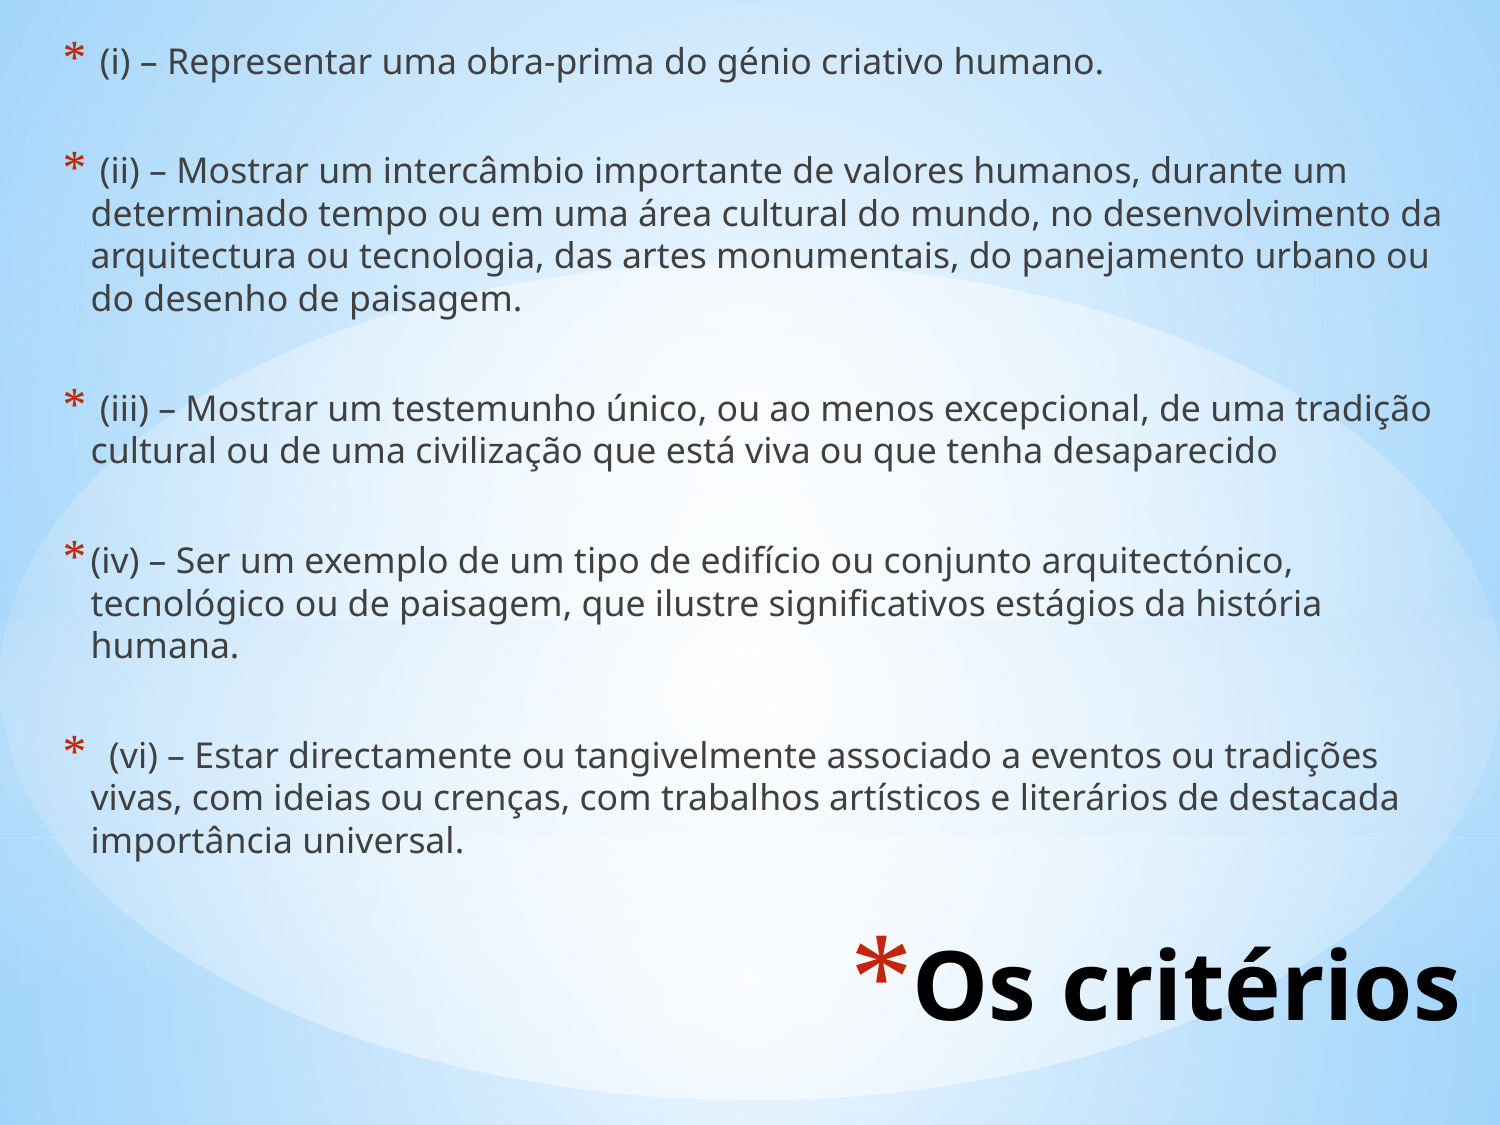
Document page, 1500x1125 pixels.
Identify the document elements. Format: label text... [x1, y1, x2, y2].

title Os critérios [407, 916, 1476, 1105]
list (i) – Representar uma obra-prima do génio criativo humano. (ii) – Mostrar um intercâmbio importante de valores humanos, durante um determinado tempo ou em uma área cultural do mundo, no desenvolvimento da arquitectura ou tecnologia, das artes monumentais, do panejamento urbano ou do desenho de paisagem. (iii) – Mostrar um testemunho único, ou ao menos excepcional, de uma tradição cultural ou de uma civilização que está viva ou que tenha desaparecido (iv) – Ser um exemplo de um tipo de edifício ou conjunto arquitectónico, tecnológico ou de paisagem, que ilustre significativos estágios da história humana. (vi) – Estar directamente ou tangivelmente associado a eventos ou tradições vivas, com ideias ou crenças, com trabalhos artísticos e literários de destacada importância universal. [41, 30, 1471, 882]
